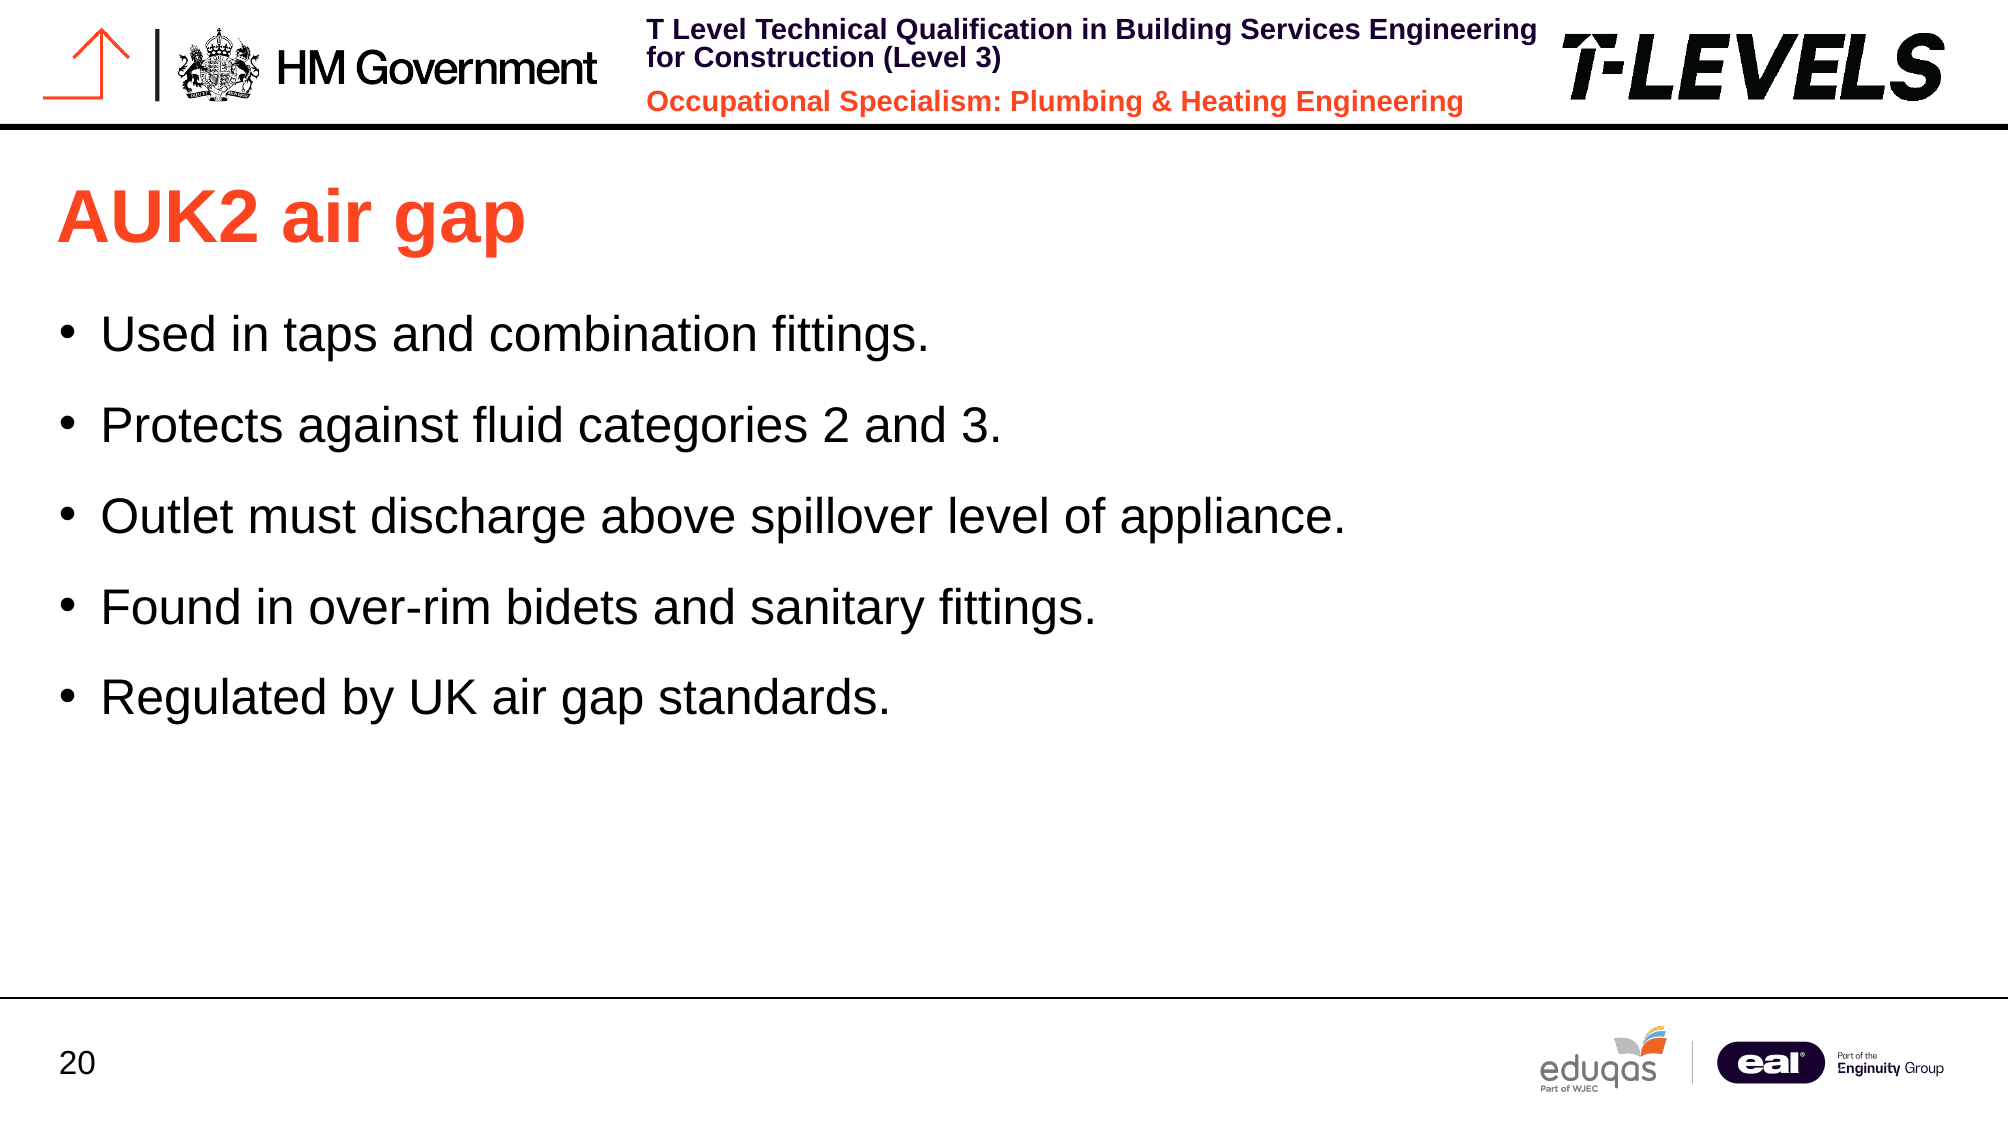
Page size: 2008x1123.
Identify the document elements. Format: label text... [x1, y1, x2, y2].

picture [155, 28, 597, 102]
list Used in taps and combination fittings. Protects against fluid categories 2 and 3. Outlet must discharge above spillover level of appliance. Found in over-rim bidets and sanitary fittings. Regulated by UK air gap standards. [59, 295, 1976, 975]
title AUK2 air gap [41, 111, 1949, 314]
picture [1535, 1021, 1949, 1097]
picture [38, 27, 136, 100]
picture [1543, 25, 1964, 108]
